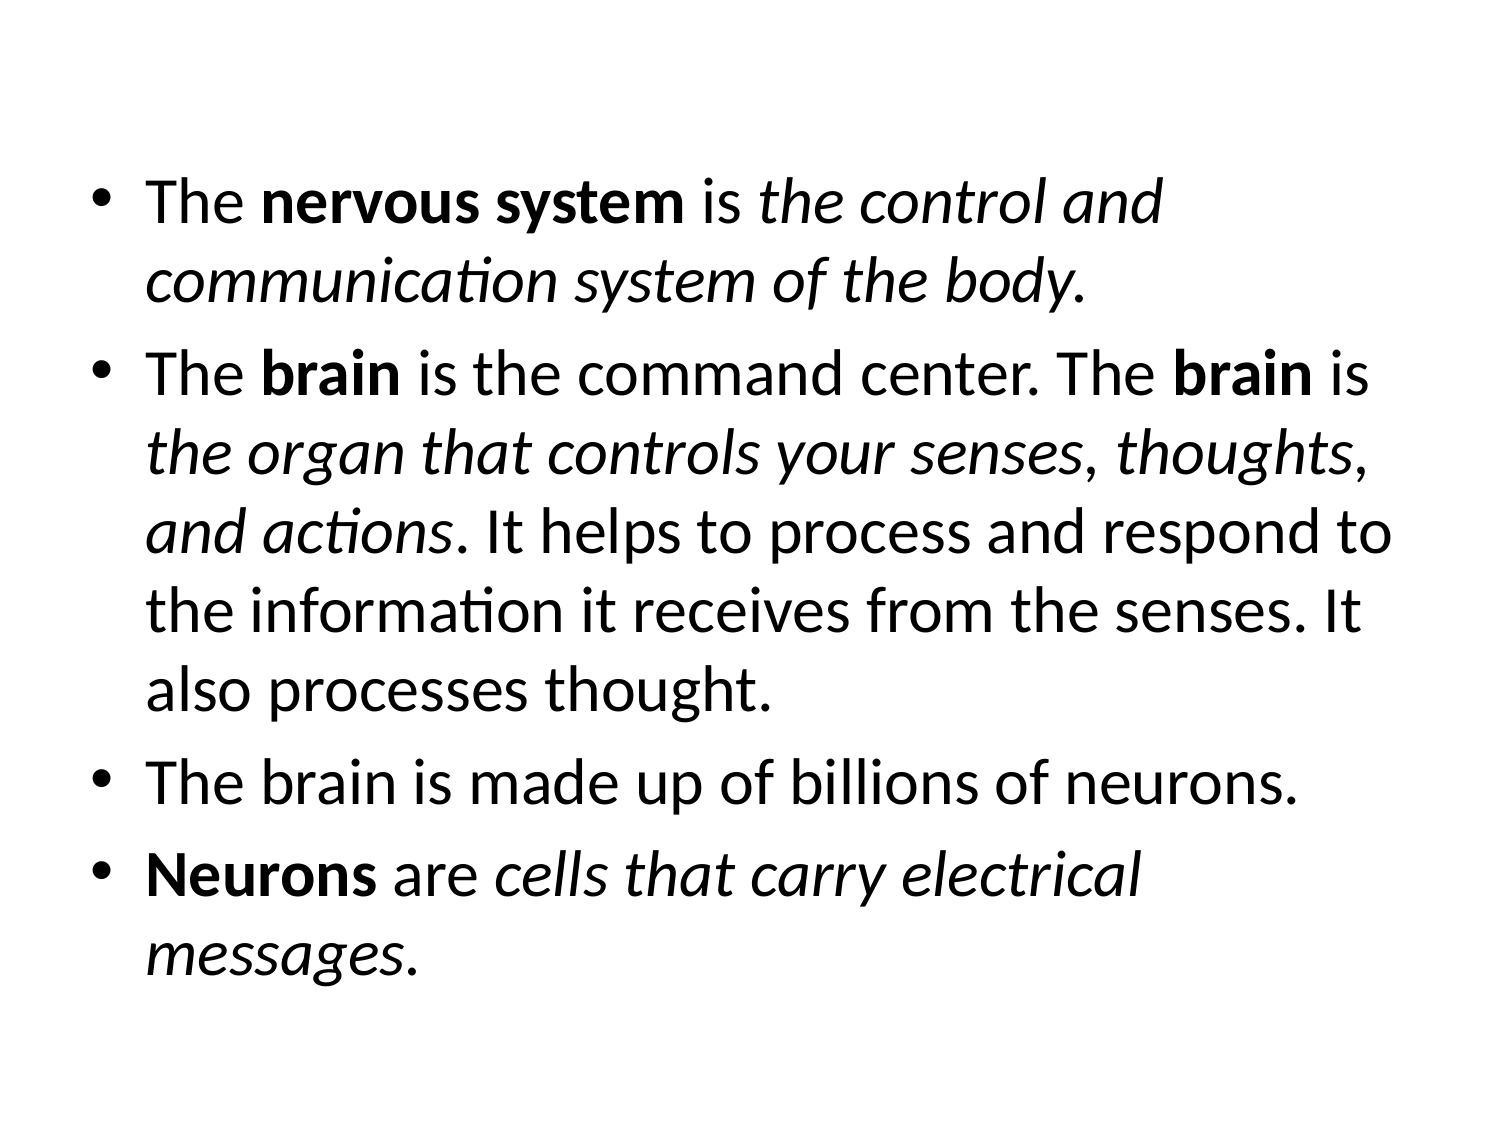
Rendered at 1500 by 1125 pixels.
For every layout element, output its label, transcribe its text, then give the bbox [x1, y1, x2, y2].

list The nervous system is the control and communication system of the body. The brain is the command center. The brain is the organ that controls your senses, thoughts, and actions. It helps to process and respond to the information it receives from the senses. It also processes thought. The brain is made up of billions of neurons. Neurons are cells that carry electrical messages. [75, 149, 1425, 1005]
